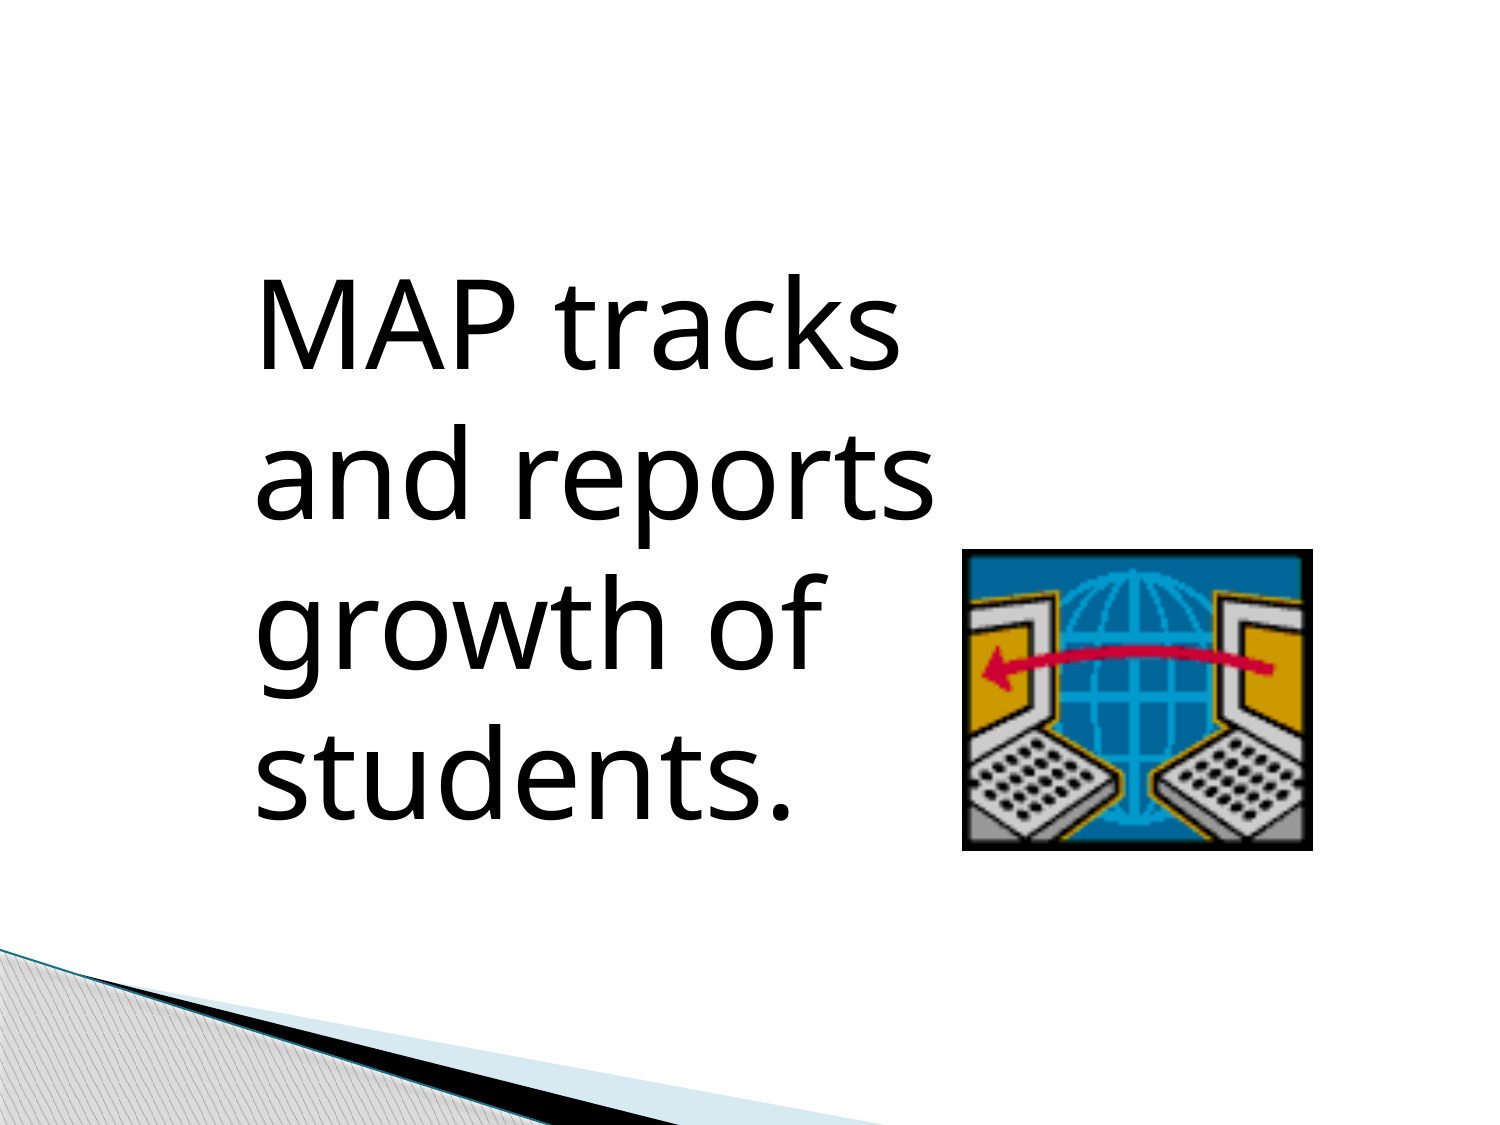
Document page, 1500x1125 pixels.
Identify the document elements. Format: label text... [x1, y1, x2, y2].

text_box MAP tracks and reports growth of students. [237, 237, 1175, 853]
picture [962, 549, 1313, 852]
